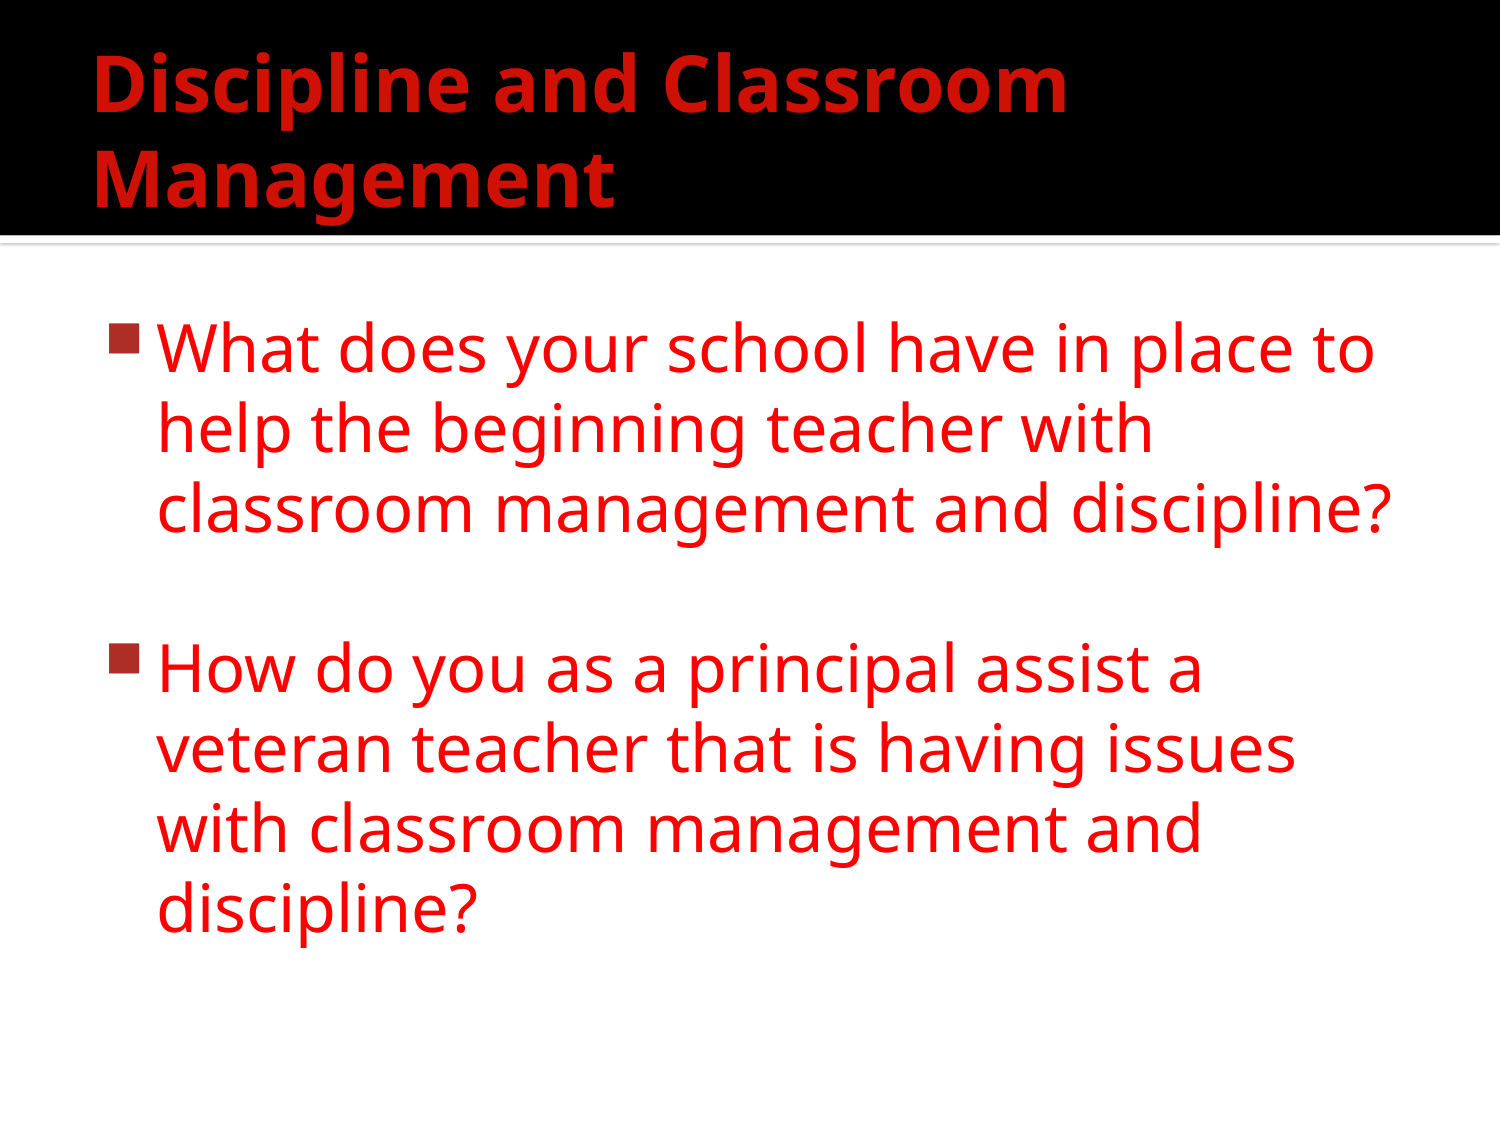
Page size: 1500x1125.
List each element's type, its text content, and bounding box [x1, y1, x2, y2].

title Discipline and Classroom Management [75, 25, 1425, 231]
list What does your school have in place to help the beginning teacher with classroom management and discipline? How do you as a principal assist a veteran teacher that is having issues with classroom management and discipline? [75, 291, 1425, 1050]
